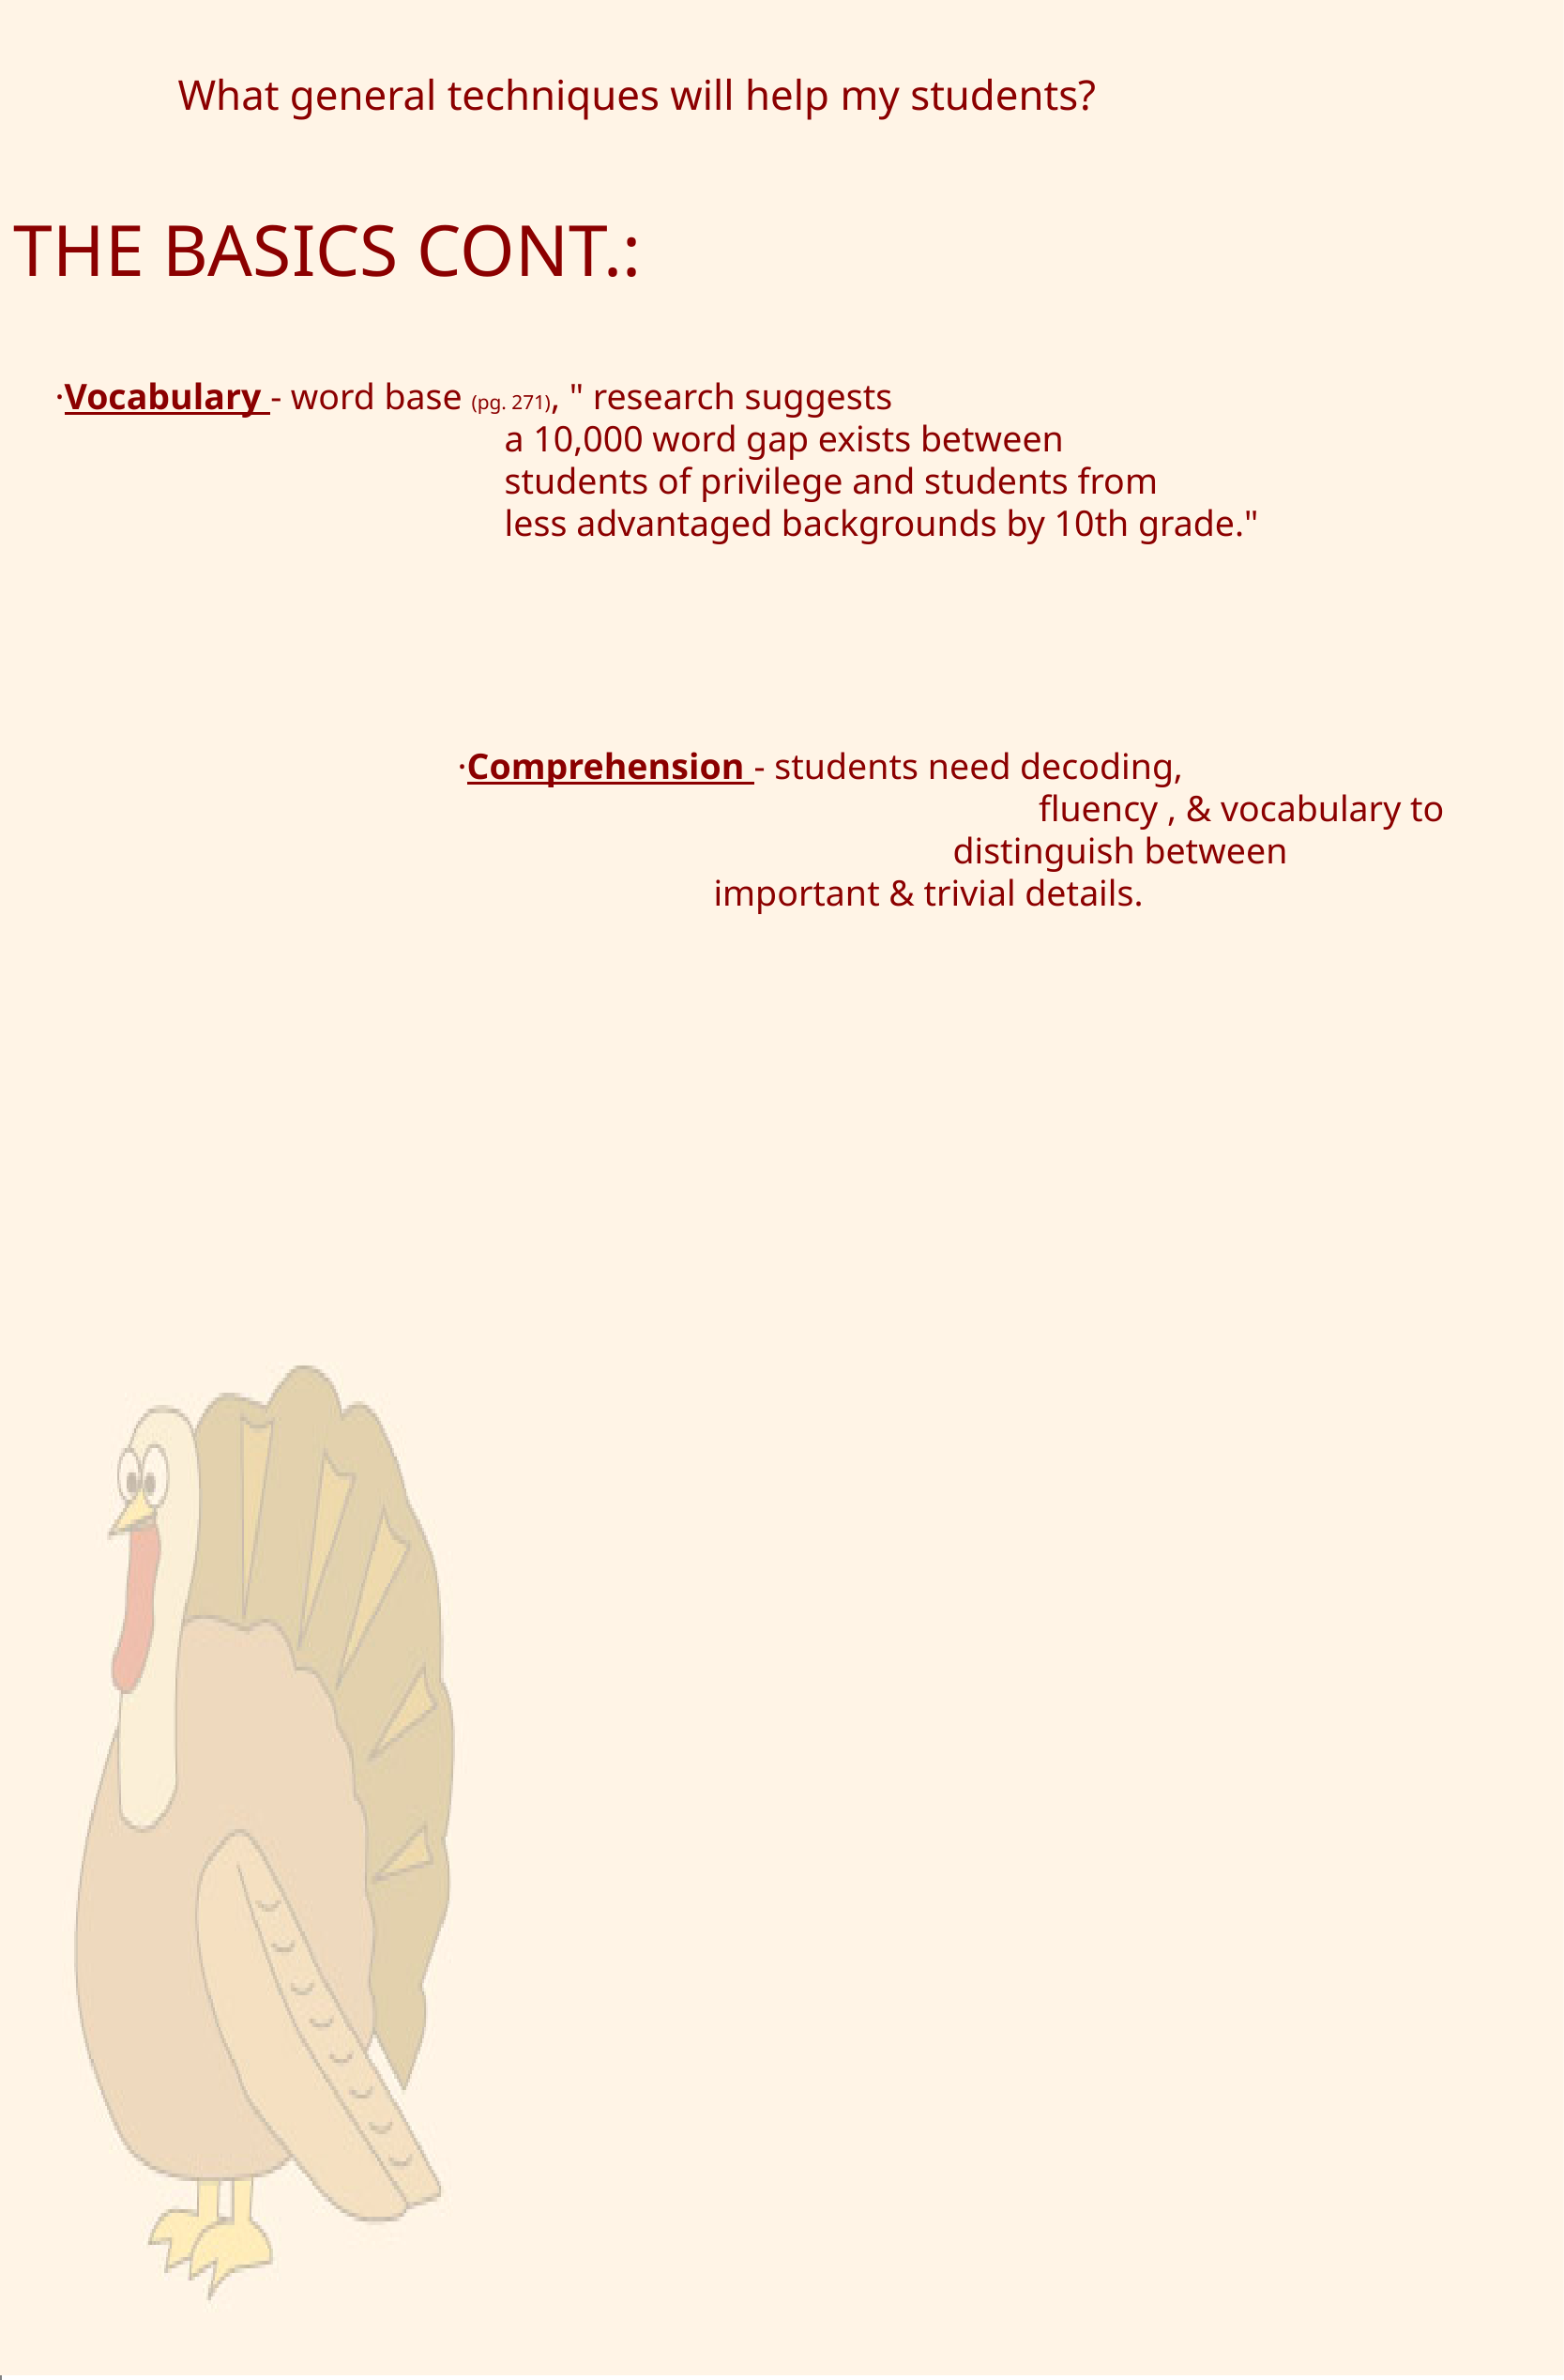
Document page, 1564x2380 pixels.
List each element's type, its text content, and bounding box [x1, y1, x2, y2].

text_box THE BASICS CONT.: [0, 199, 876, 298]
text_box ·Vocabulary - word base (pg. 271), " research suggests a 10,000 word gap exists between students of privilege and students from less advantaged backgrounds by 10th grade." [40, 367, 1539, 551]
text_box ·Comprehension - students need decoding, fluency , & vocabulary to distinguish between important & trivial details. [443, 737, 1564, 921]
picture [0, 0, 1564, 2380]
text_box What general techniques will help my students? [163, 62, 1470, 126]
